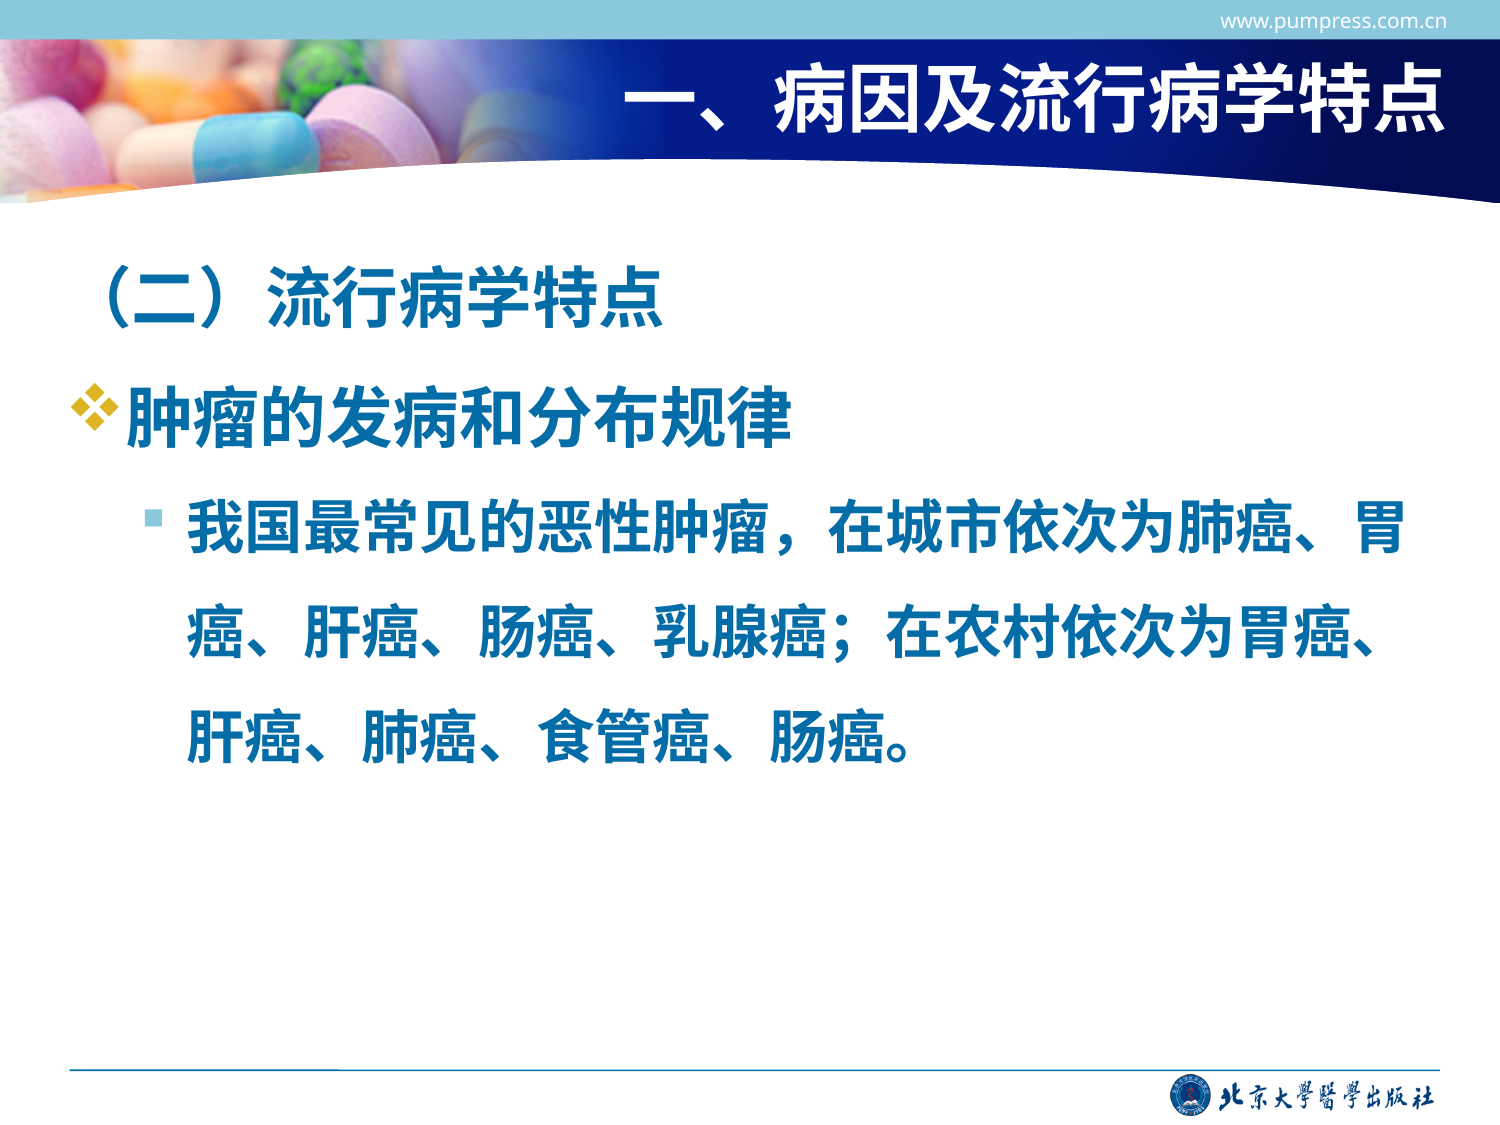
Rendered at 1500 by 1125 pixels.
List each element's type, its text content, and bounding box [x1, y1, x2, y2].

list （二）流行病学特点 肿瘤的发病和分布规律 我国最常见的恶性肿瘤，在城市依次为肺癌、胃癌、肝癌、肠癌、乳腺癌；在农村依次为胃癌、肝癌、肺癌、食管癌、肠癌。 [49, 207, 1463, 1026]
picture [0, 40, 1500, 203]
title 一、病因及流行病学特点 [137, 49, 1463, 143]
picture [1170, 1074, 1436, 1118]
slide_number www.pumpress.com.cn [1024, 0, 1463, 38]
